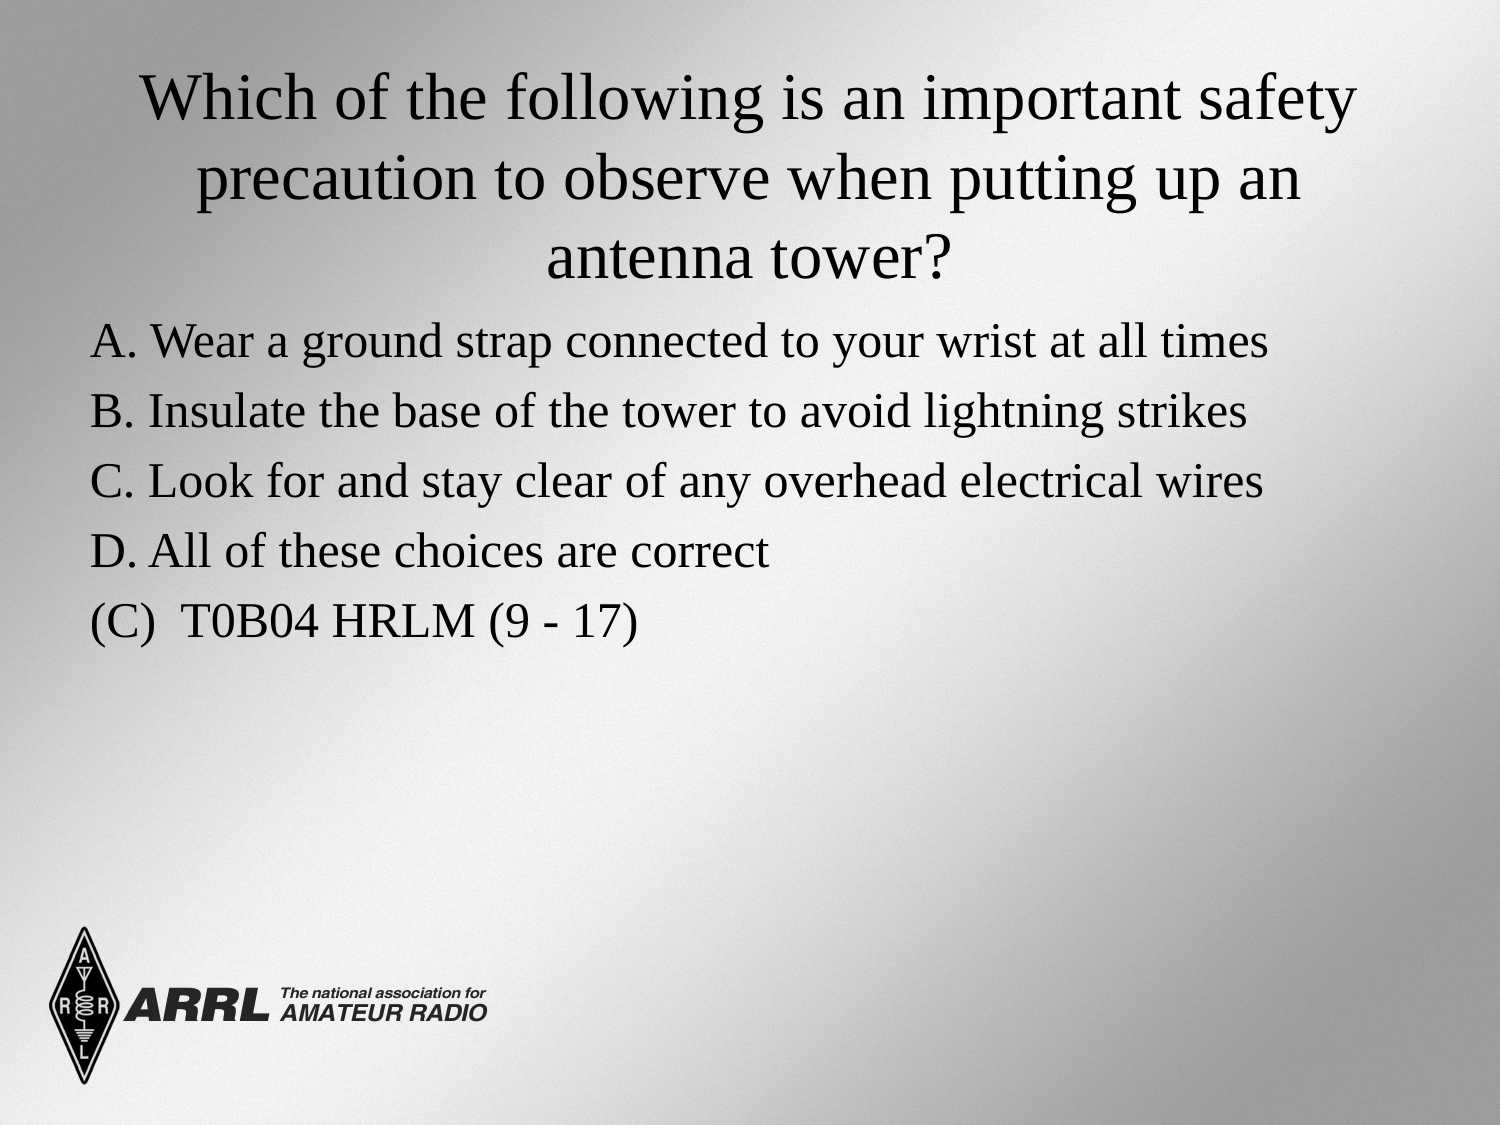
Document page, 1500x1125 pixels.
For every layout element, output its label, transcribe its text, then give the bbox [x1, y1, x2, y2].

list A. Wear a ground strap connected to your wrist at all times B. Insulate the base of the tower to avoid lightning strikes C. Look for and stay clear of any overhead electrical wires D. All of these choices are correct (C) T0B04 HRLM (9 - 17) [75, 299, 1425, 1005]
picture [0, 0, 1500, 1125]
title Which of the following is an important safety precaution to observe when putting up an antenna tower? [75, 45, 1425, 233]
